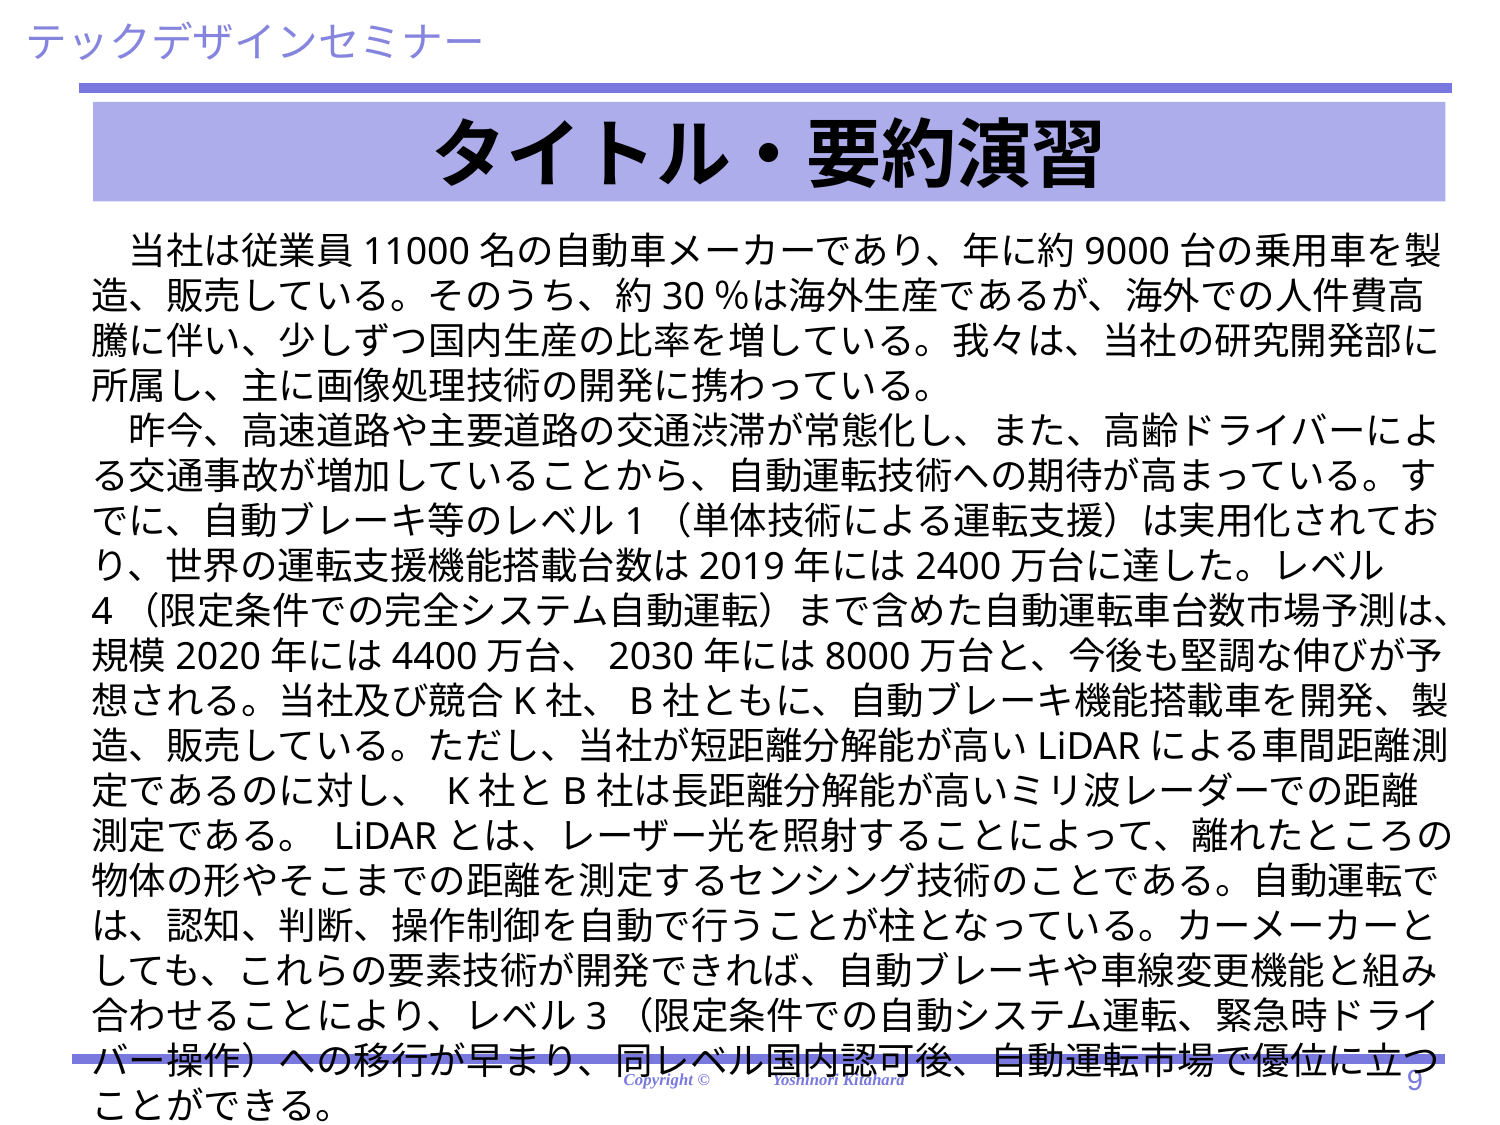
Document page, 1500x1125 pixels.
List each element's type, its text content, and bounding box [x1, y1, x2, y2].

text_box 当社は従業員11000名の自動車メーカーであり、年に約9000台の乗用車を製造、販売している。そのうち、約30％は海外生産であるが、海外での人件費高騰に伴い、少しずつ国内生産の比率を増している。我々は、当社の研究開発部に所属し、主に画像処理技術の開発に携わっている。 昨今、高速道路や主要道路の交通渋滞が常態化し、また、高齢ドライバーによる交通事故が増加していることから、自動運転技術への期待が高まっている。すでに、自動ブレーキ等のレベル1（単体技術による運転支援）は実用化されており、世界の運転支援機能搭載台数は2019年には2400万台に達した。レベル4（限定条件での完全システム自動運転）まで含めた自動運転車台数市場予測は、規模2020年には4400万台、2030年には8000万台と、今後も堅調な伸びが予想される。当社及び競合K社、B社ともに、自動ブレーキ機能搭載車を開発、製造、販売している。ただし、当社が短距離分解能が高いLiDARによる車間距離測定であるのに対し、 K社とB社は長距離分解能が高いミリ波レーダーでの距離測定である。 LiDARとは、レーザー光を照射することによって、離れたところの物体の形やそこまでの距離を測定するセンシング技術のことである。自動運転では、認知、判断、操作制御を自動で行うことが柱となっている。カーメーカーとしても、これらの要素技術が開発できれば、自動ブレーキや車線変更機能と組み合わせることにより、レベル3（限定条件での自動システム運転、緊急時ドライバー操作）への移行が早まり、同レベル国内認可後、自動運転市場で優位に立つことができる。 [76, 219, 1471, 1125]
text_box タイトル・要約演習 [91, 100, 1448, 203]
